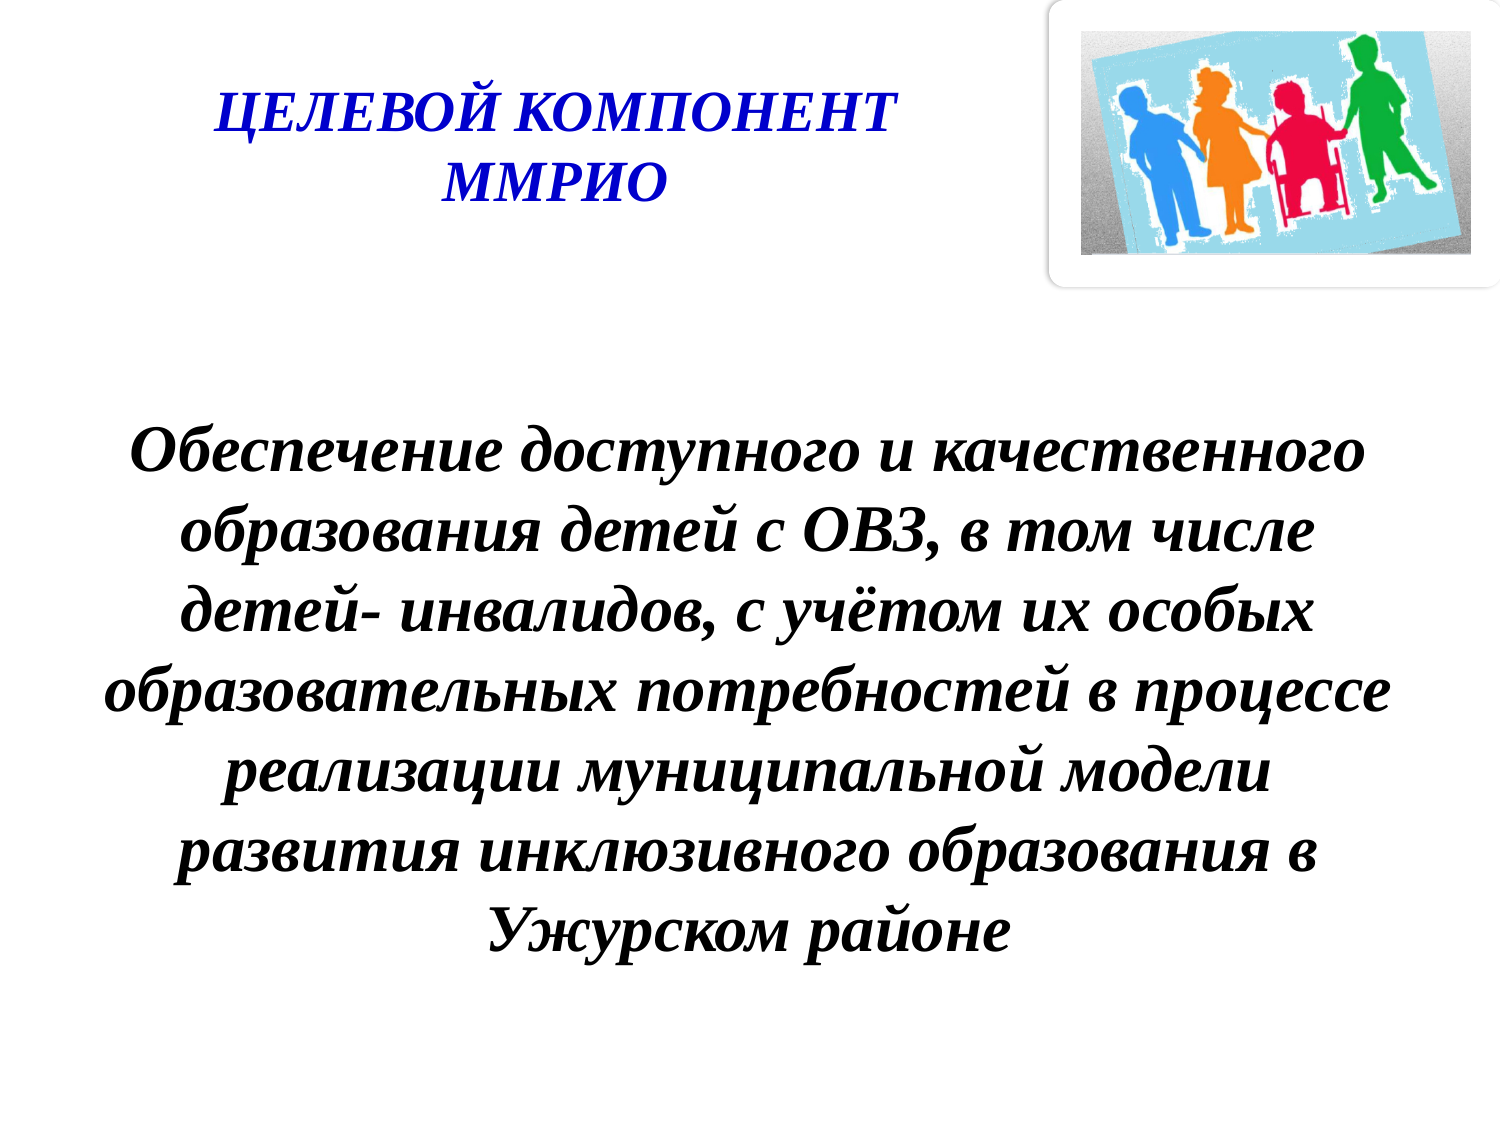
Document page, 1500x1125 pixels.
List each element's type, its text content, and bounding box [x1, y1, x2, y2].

picture [1080, 30, 1471, 256]
list Обеспечение доступного и качественного образования детей с ОВЗ, в том числе детей- инвалидов, с учётом их особых образовательных потребностей в процессе реализации муниципальной модели развития инклюзивного образования в Ужурском районе [63, 397, 1436, 976]
title ЦЕЛЕВОЙ КОМПОНЕНТ ММРИО [159, 49, 953, 237]
